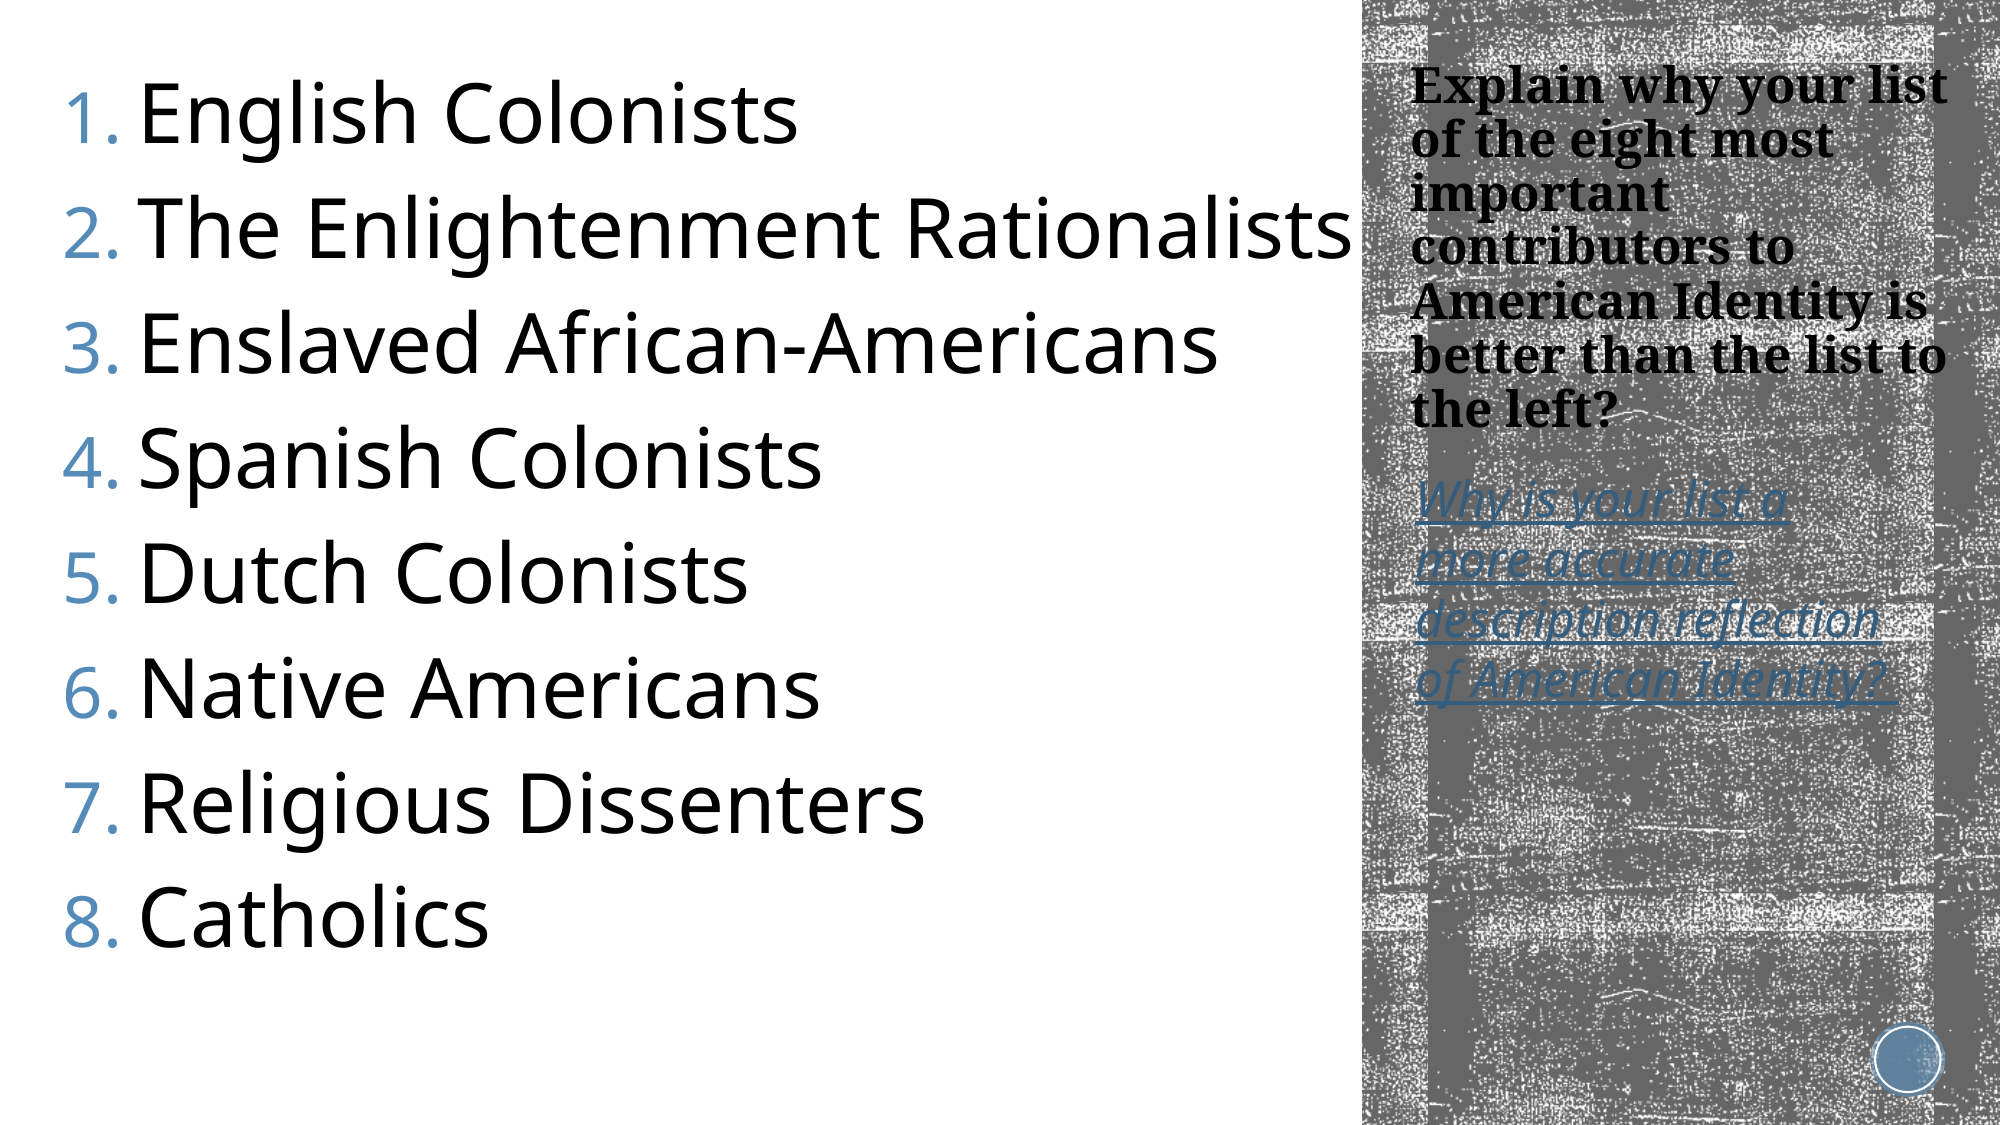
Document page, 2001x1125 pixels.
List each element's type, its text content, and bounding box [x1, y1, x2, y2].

title Explain why your list of the eight most important contributors to American Identity is better than the list to the left? [1396, 160, 2000, 446]
list Why is your list a more accurate description reflection of American Identity? [1400, 459, 1925, 1000]
list English Colonists The Enlightenment Rationalists Enslaved African-Americans Spanish Colonists Dutch Colonists Native Americans Religious Dissenters Catholics [47, 64, 1396, 1125]
